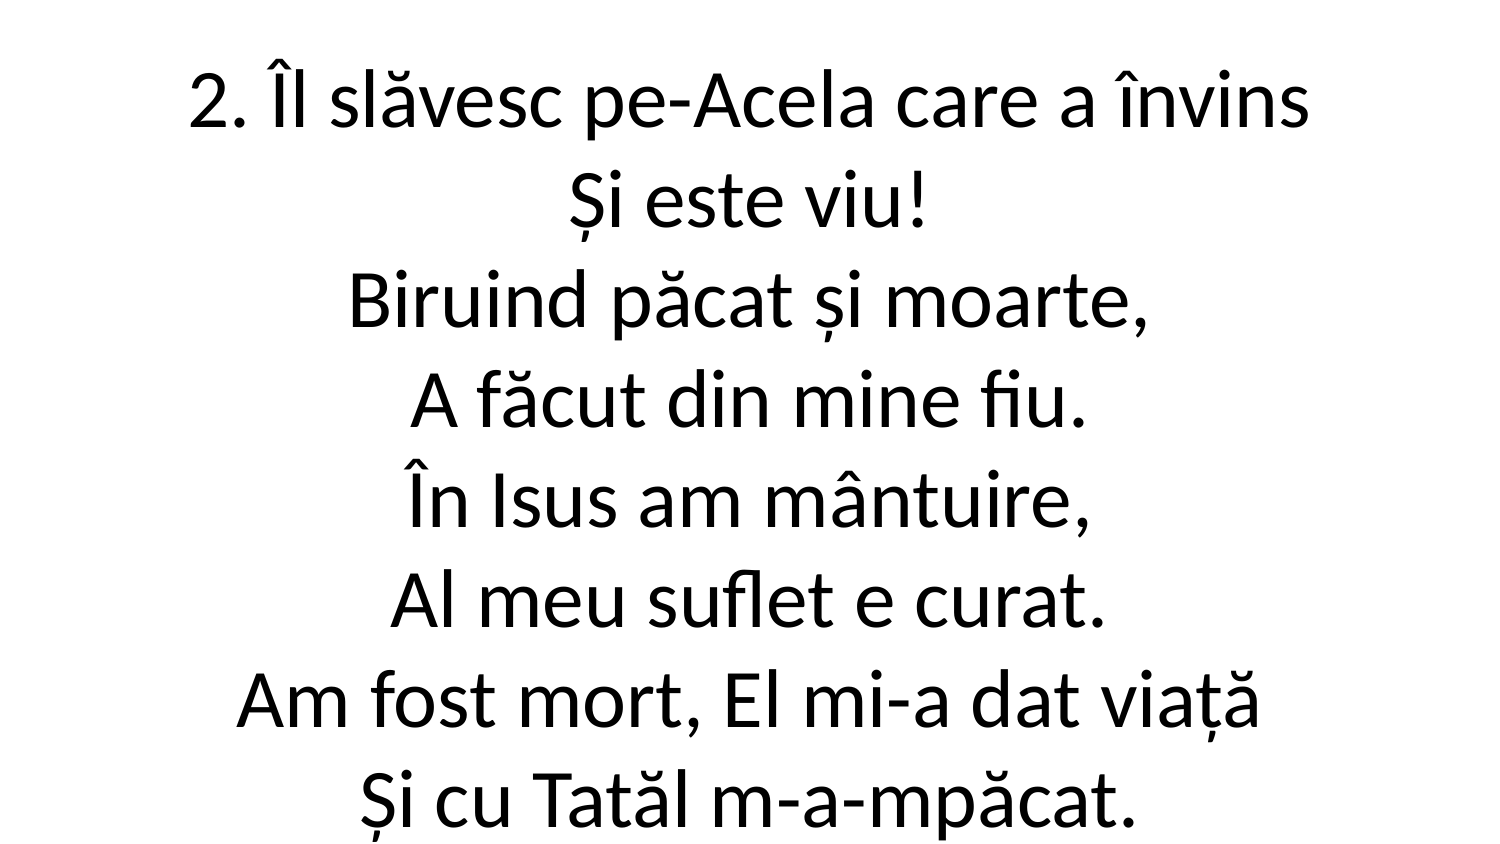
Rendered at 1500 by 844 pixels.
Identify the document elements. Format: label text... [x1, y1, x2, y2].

text_box 2. Îl slăvesc pe-Acela care a învins Și este viu! Biruind păcat și moarte, A făcut din mine fiu. În Isus am mântuire, Al meu suflet e curat. Am fost mort, El mi-a dat viață Și cu Tatăl m-a-mpăcat. [172, 0, 1328, 844]
